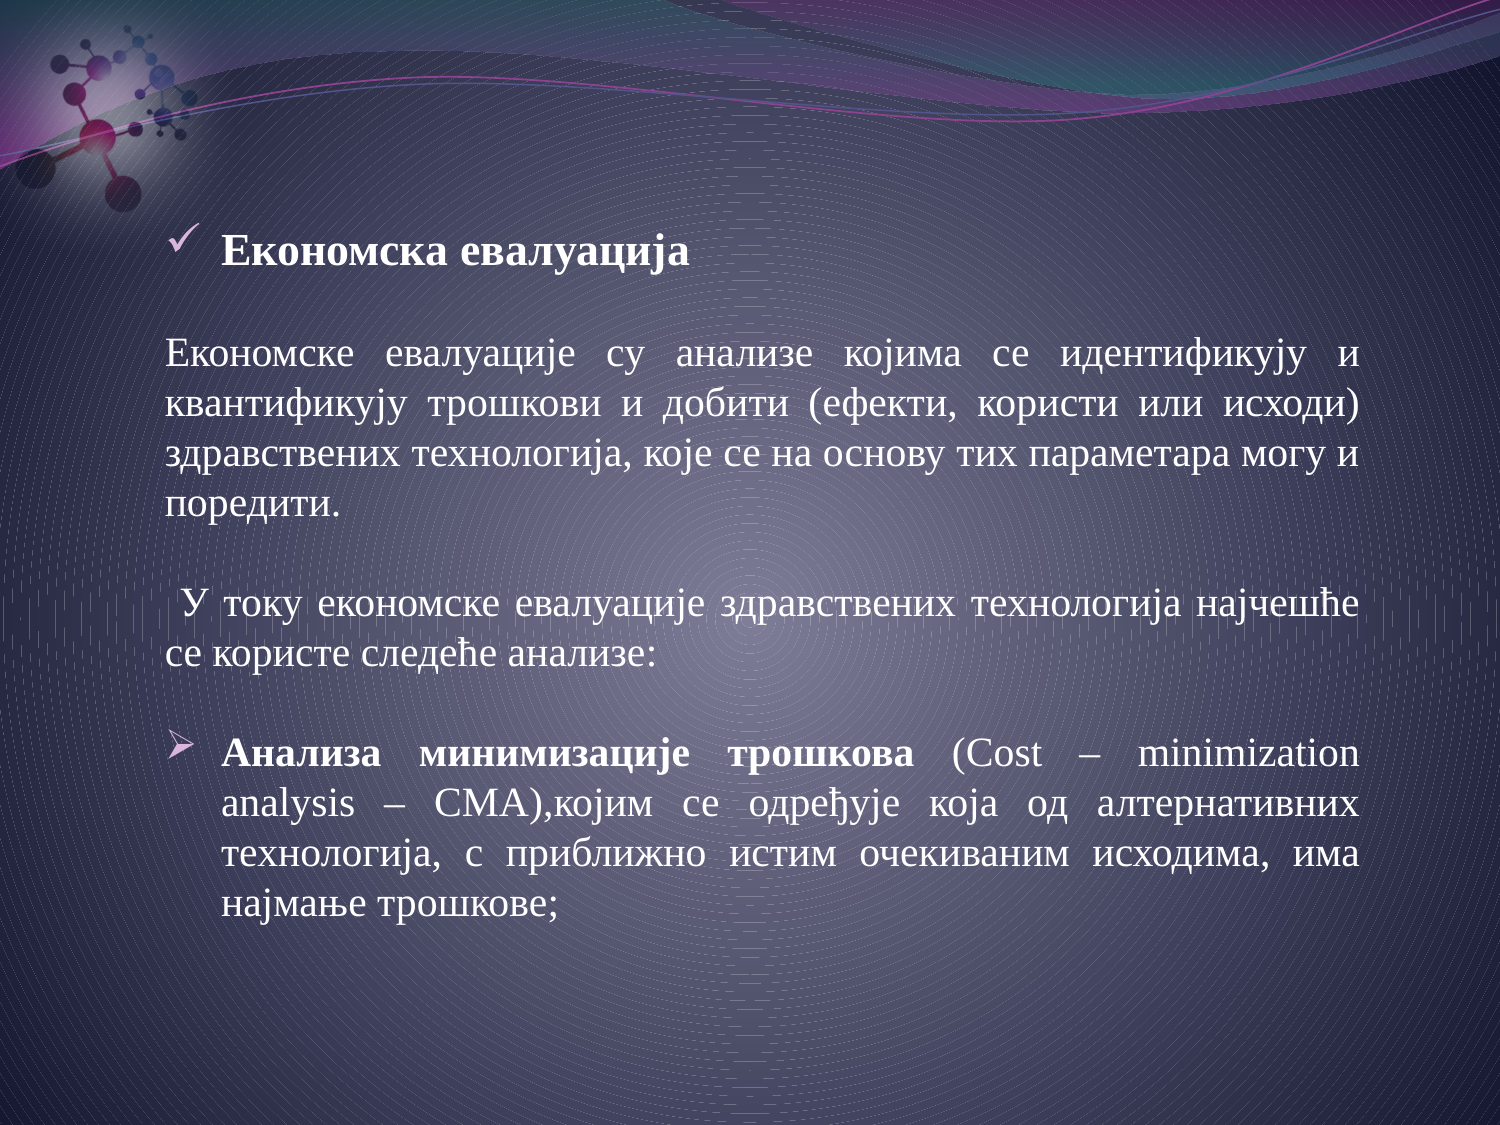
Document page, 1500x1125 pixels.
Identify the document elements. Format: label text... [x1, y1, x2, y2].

text_box Економска евалуација Економске евалуације су анализе којима се идентификују и квантификују трошкови и добити (ефекти, користи или исходи) здравствених технологија, које се на основу тих параметара могу и поредити. У току економске евалуације здравствених технологија најчешће се користе следеће анализе: Анализа минимизације трошкова (Cost – minimization analysis – CMA),којим се одређује која од алтернативних технологија, с приближно истим очекиваним исходима, има најмање трошкове; [150, 212, 1375, 983]
